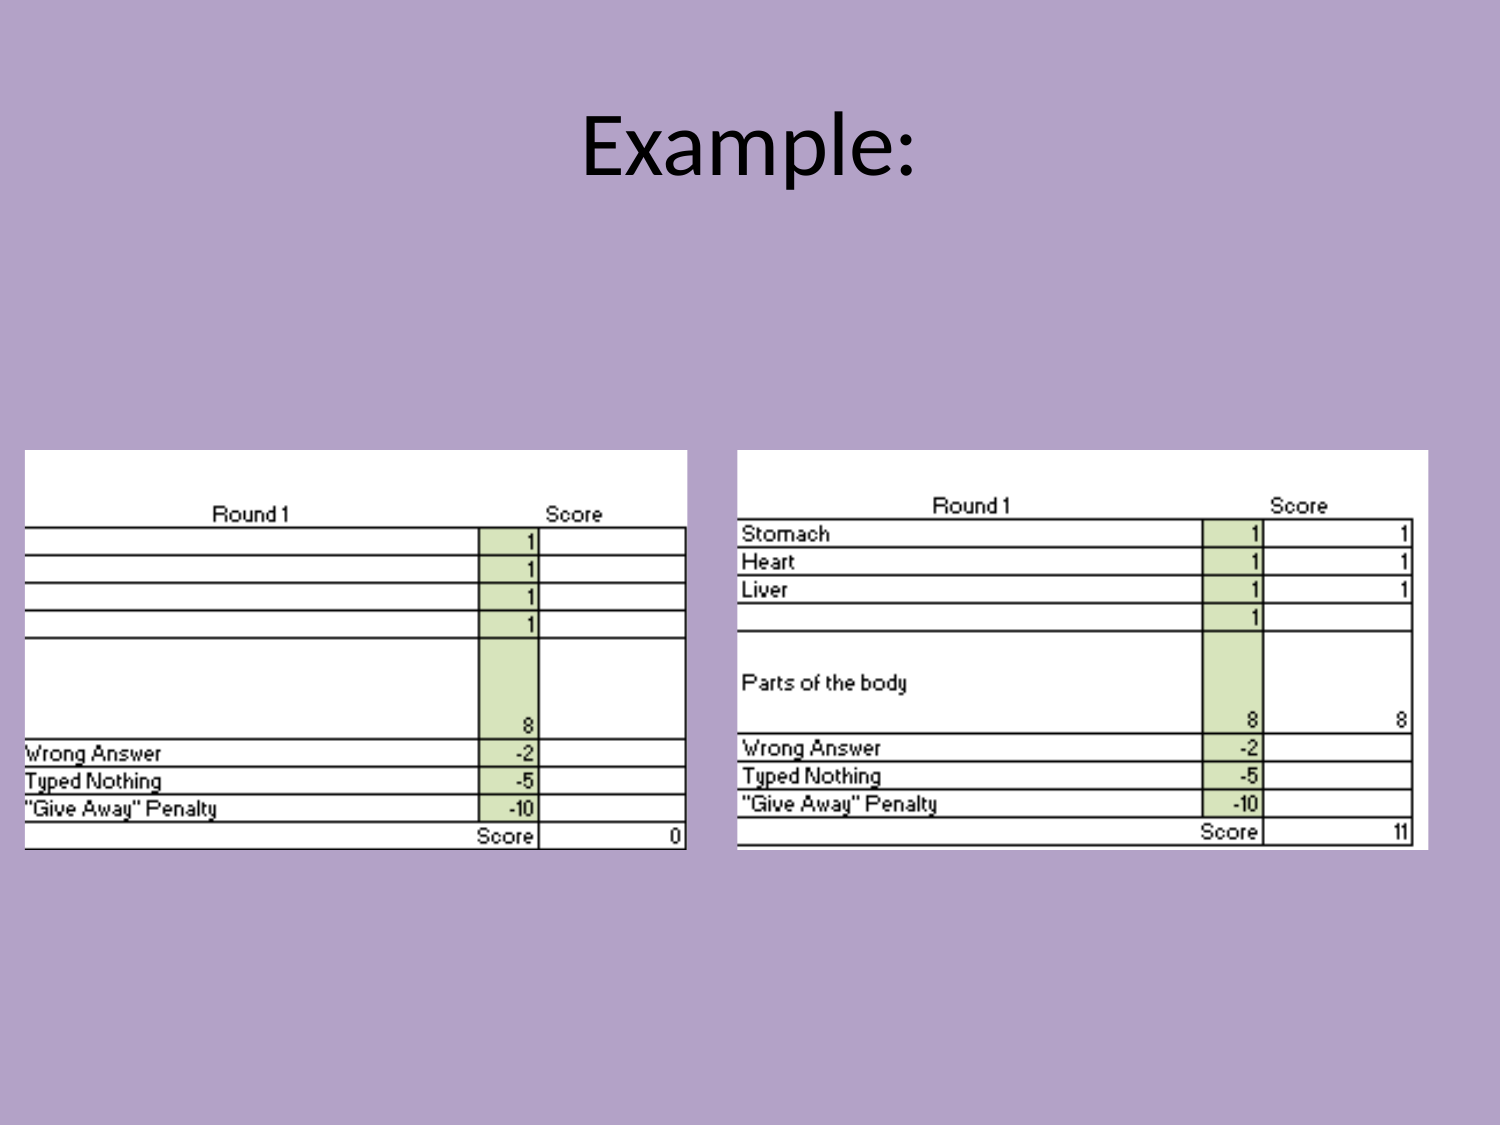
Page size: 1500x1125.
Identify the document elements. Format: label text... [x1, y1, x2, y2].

title Example: [75, 45, 1425, 233]
picture [24, 449, 688, 851]
picture [737, 449, 1429, 851]
